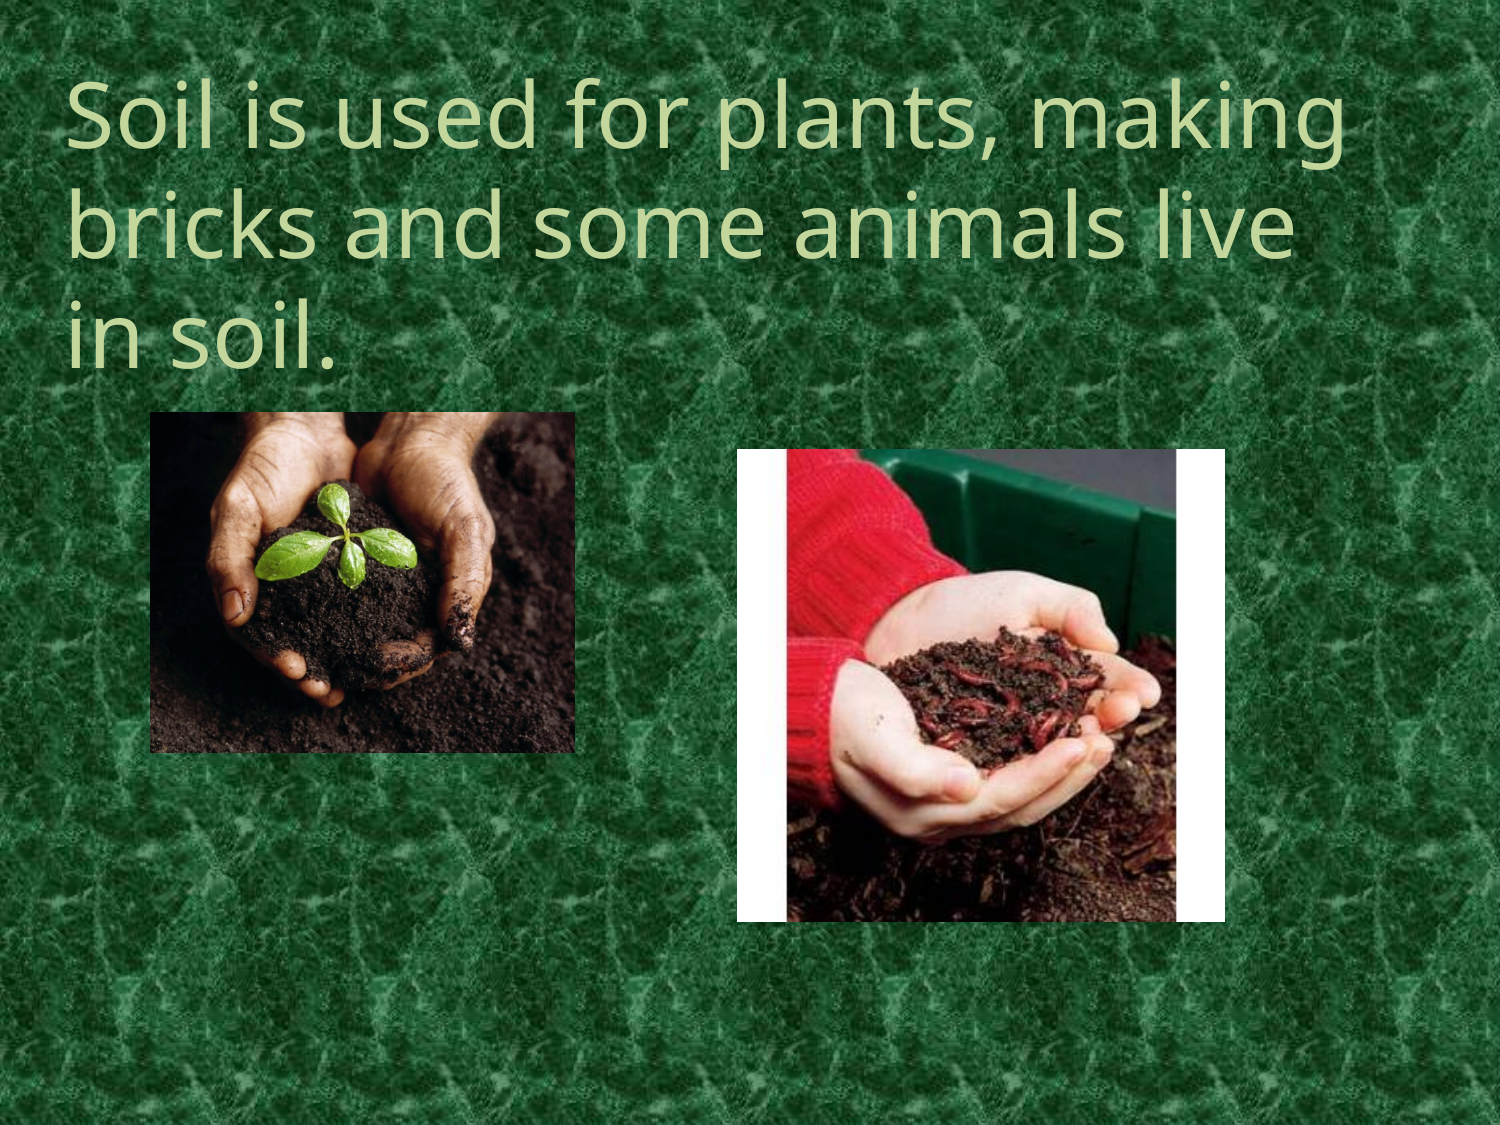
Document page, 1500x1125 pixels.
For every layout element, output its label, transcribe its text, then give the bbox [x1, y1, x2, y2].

picture [0, 0, 1500, 1125]
text_box Soil is used for plants, making bricks and some animals live in soil. [49, 49, 1413, 395]
